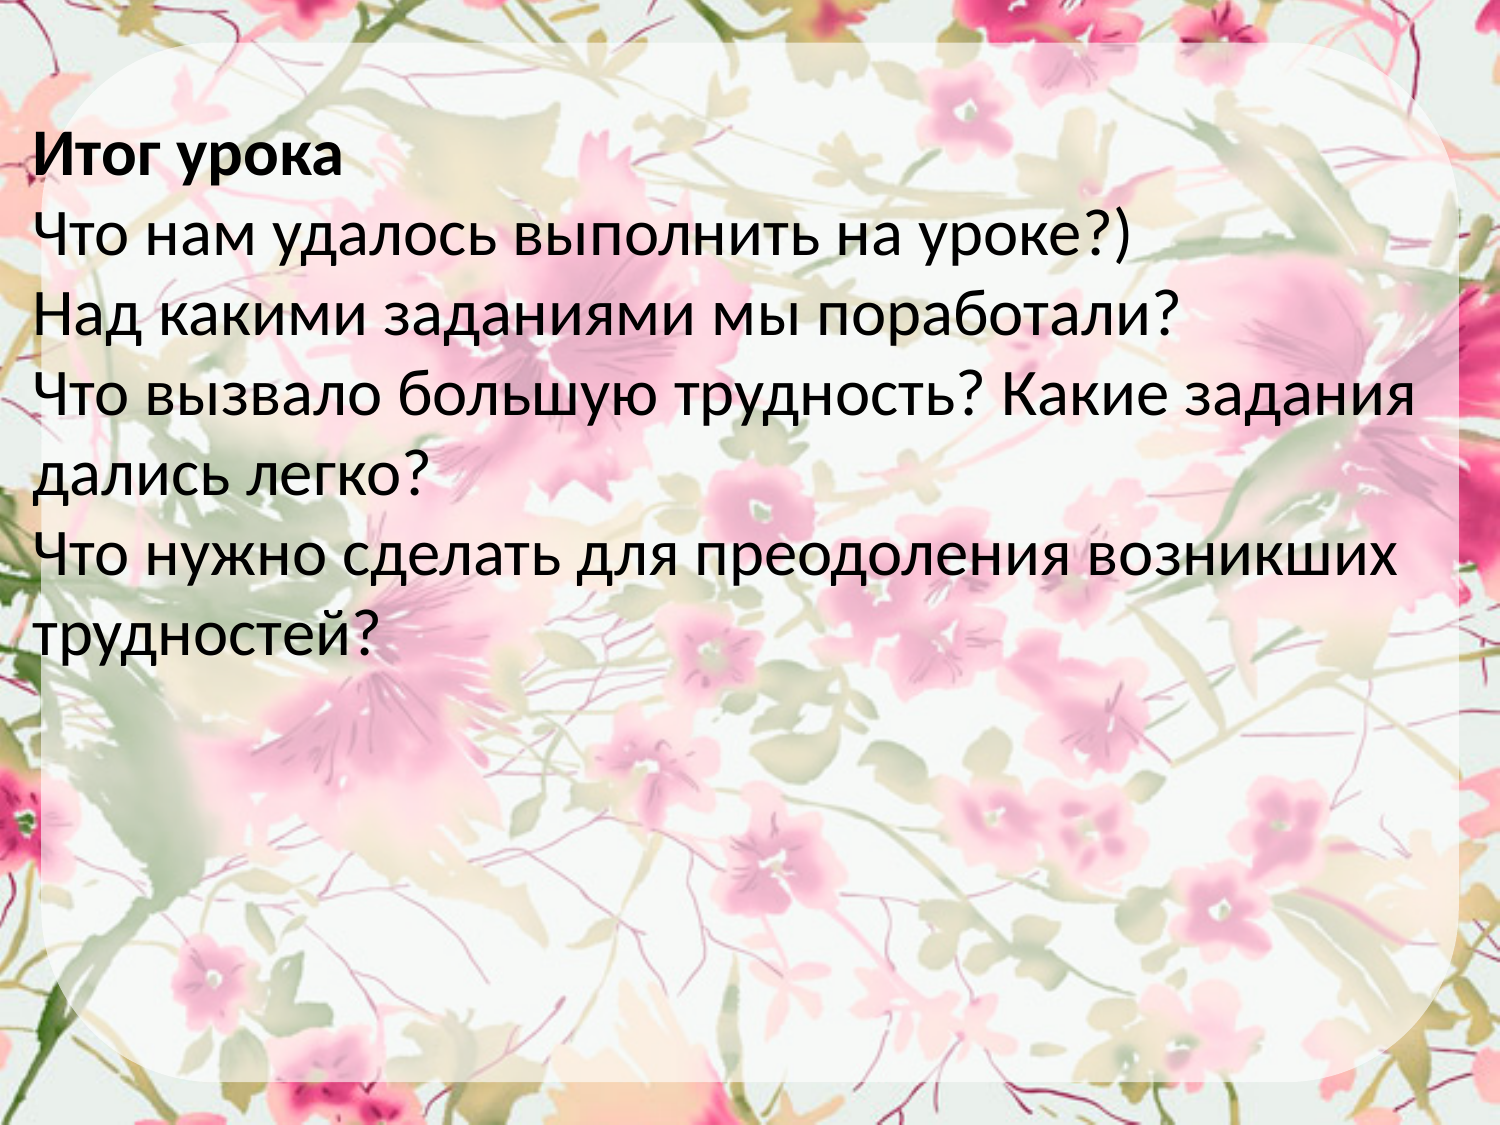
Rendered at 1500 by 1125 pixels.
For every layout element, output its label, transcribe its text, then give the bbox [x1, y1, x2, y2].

picture [0, 0, 1500, 1125]
text_box Итог урока Что нам удалось выполнить на уроке?) Над какими заданиями мы поработали? Что вызвало большую трудность? Какие задания дались легко? Что нужно сделать для преодоления возникших трудностей? [17, 101, 1483, 677]
